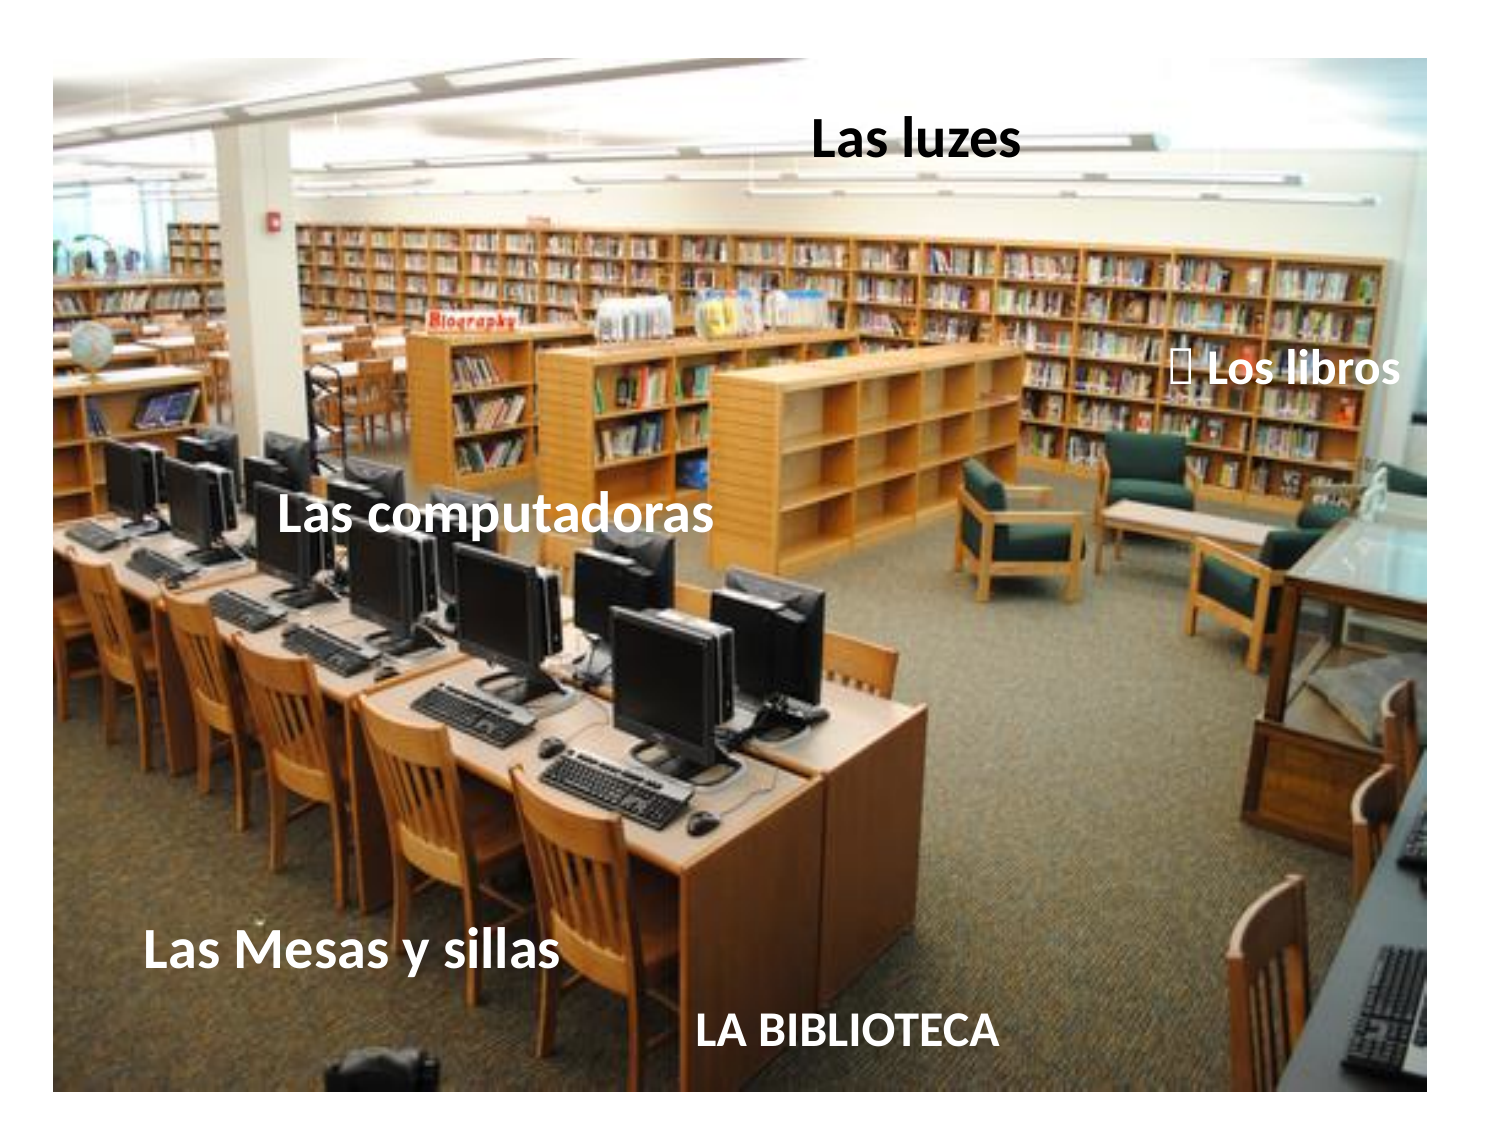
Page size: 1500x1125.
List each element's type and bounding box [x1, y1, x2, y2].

picture [53, 58, 1427, 1092]
